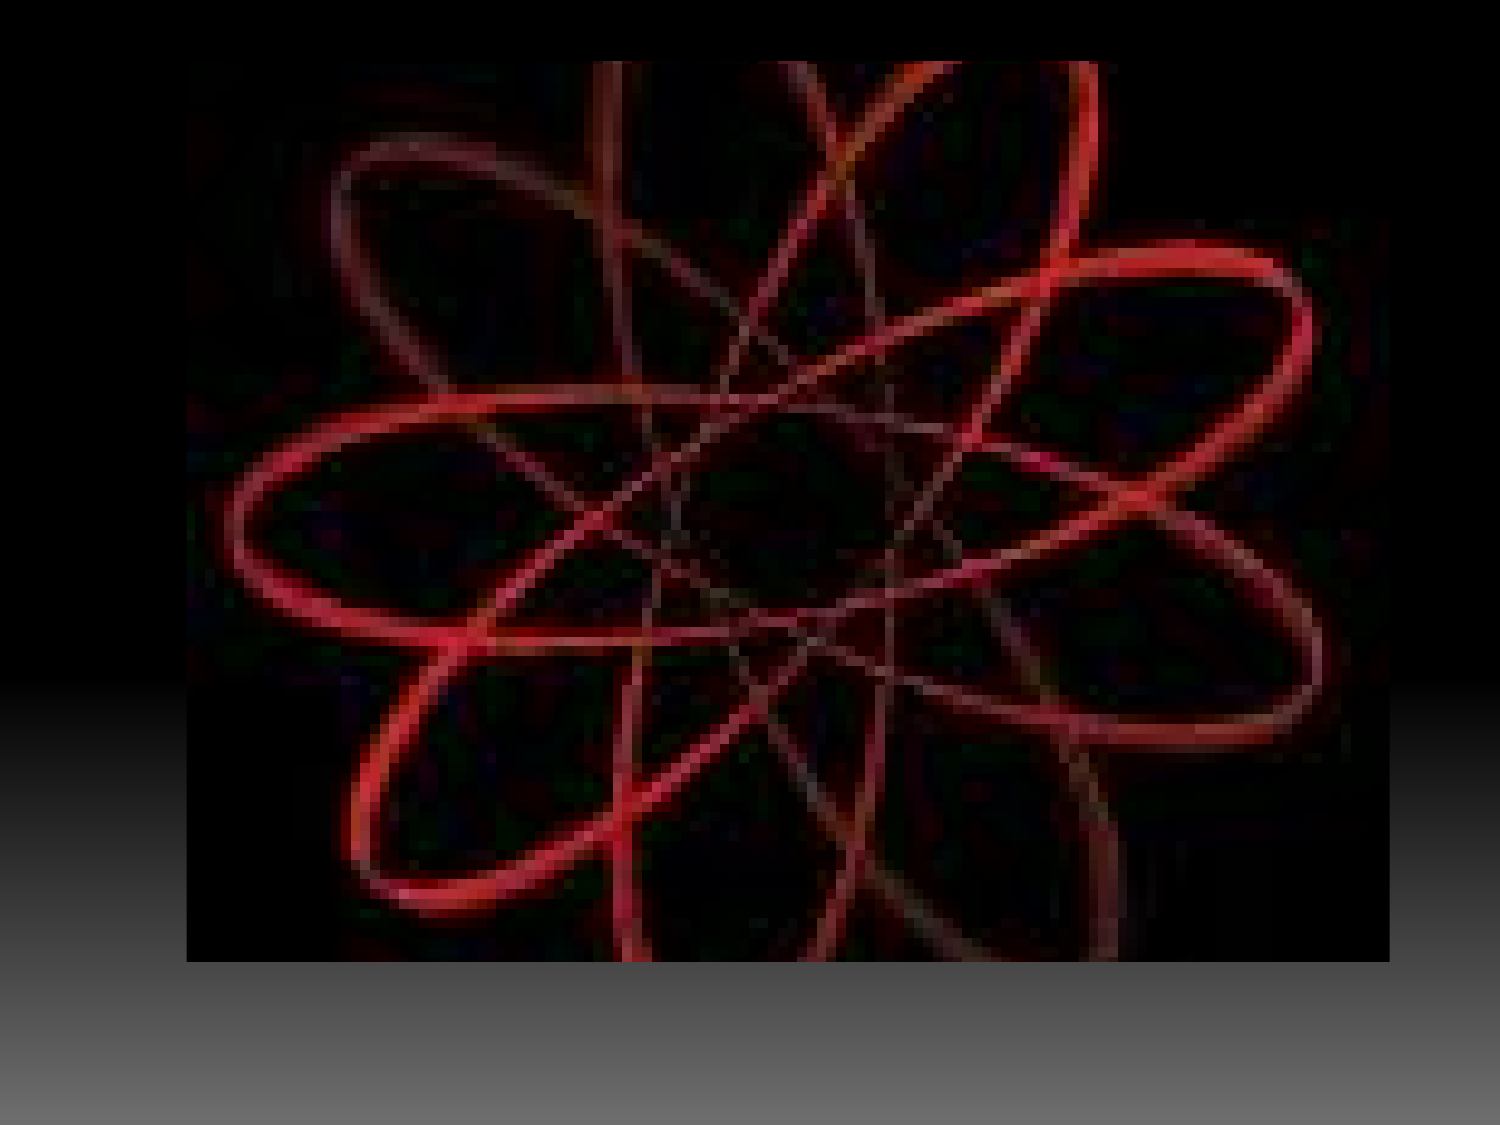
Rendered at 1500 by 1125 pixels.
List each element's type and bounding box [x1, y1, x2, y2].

picture [186, 61, 1390, 962]
